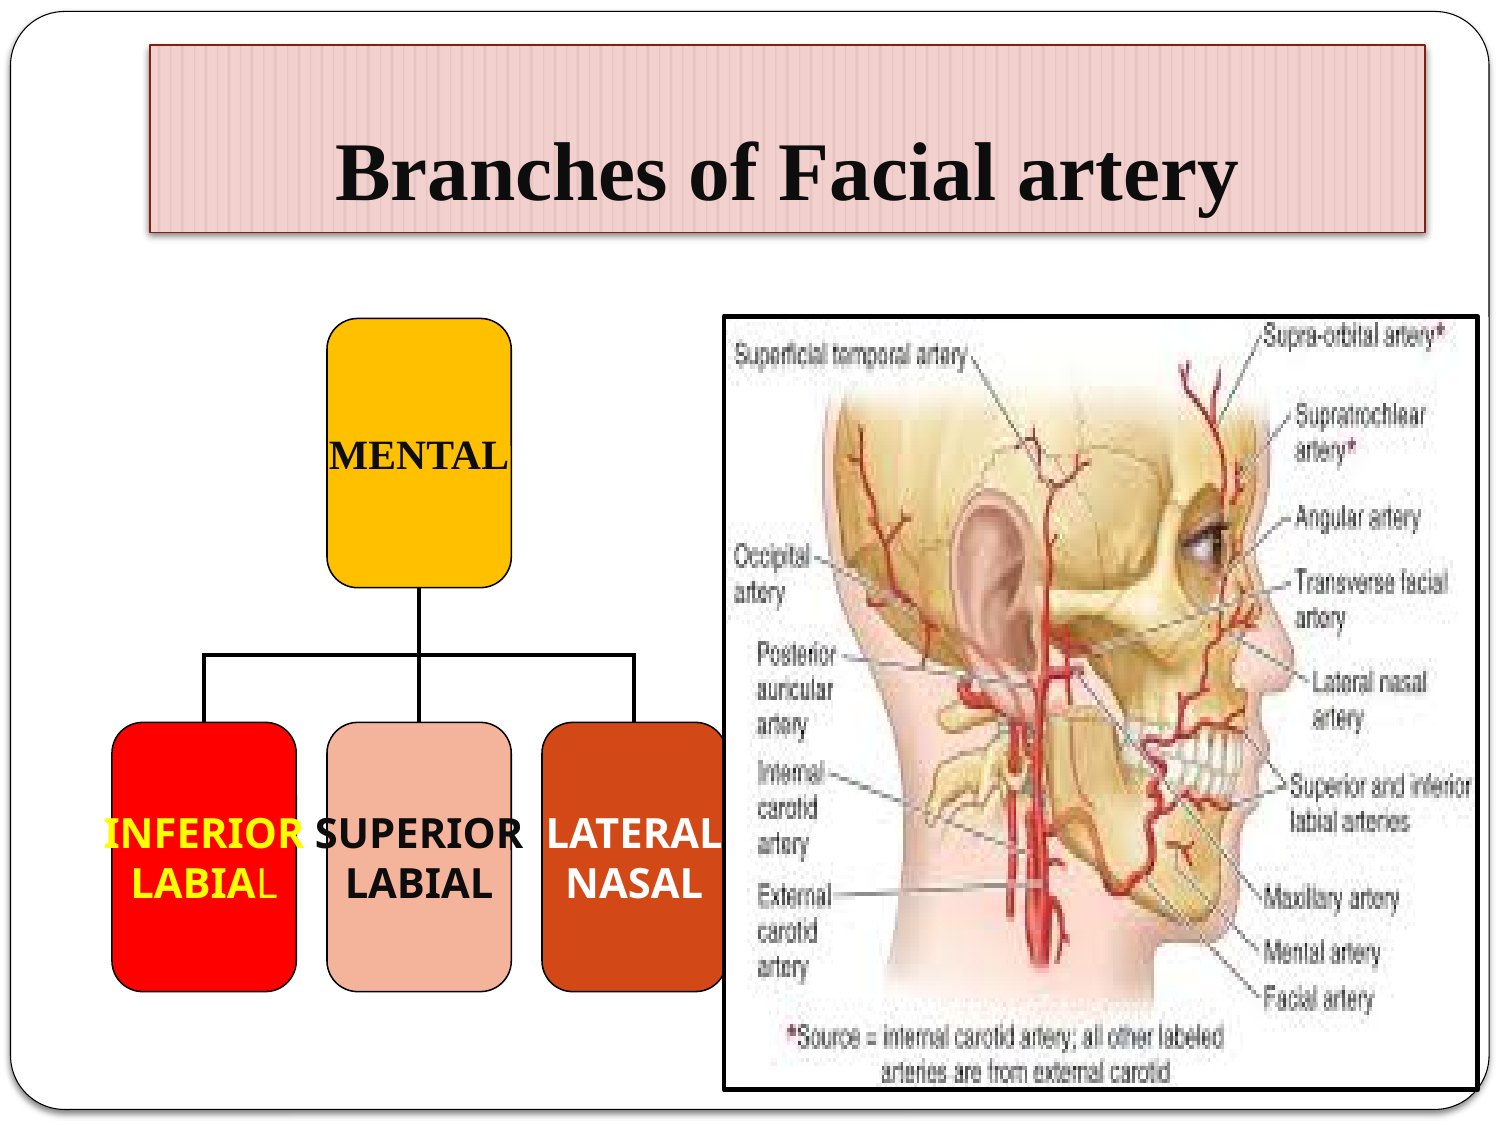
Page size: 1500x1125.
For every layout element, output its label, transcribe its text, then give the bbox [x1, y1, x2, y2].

title Branches of Facial artery [149, 44, 1426, 233]
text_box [111, 318, 723, 992]
picture [725, 318, 1476, 1088]
